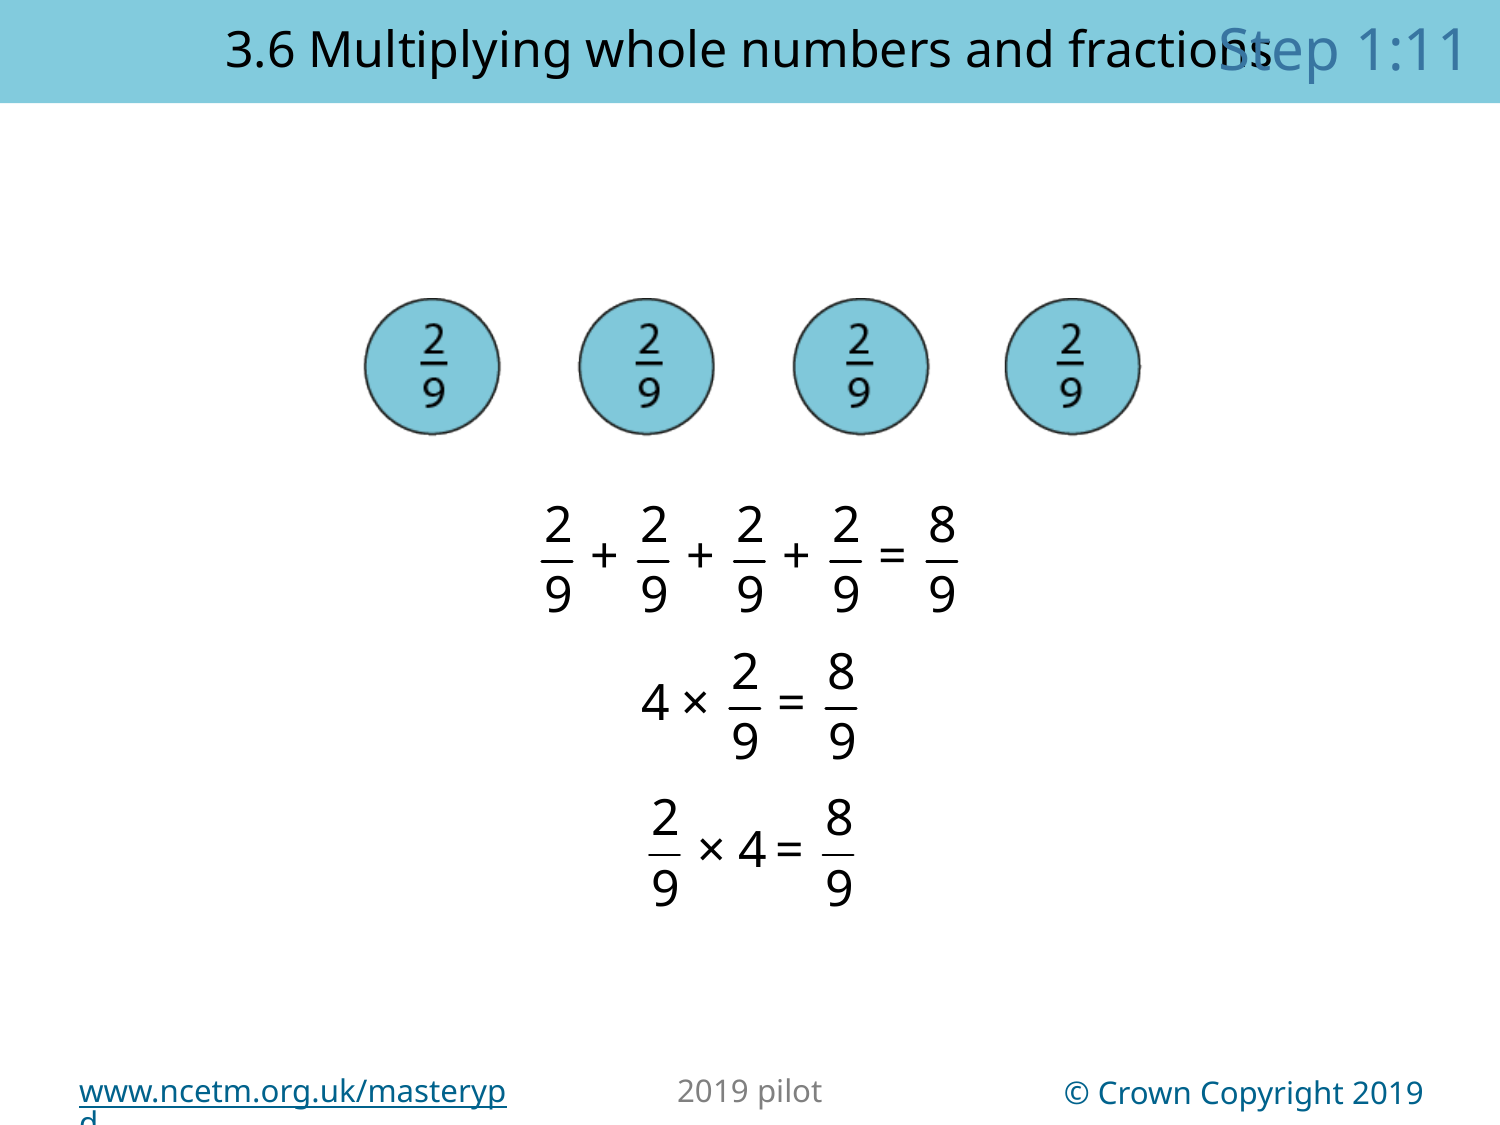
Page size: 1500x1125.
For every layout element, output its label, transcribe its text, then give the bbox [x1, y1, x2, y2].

list Step 1:11 [0, 0, 1500, 104]
picture [101, 298, 1399, 464]
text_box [638, 645, 862, 767]
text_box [537, 498, 963, 620]
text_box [644, 792, 858, 914]
